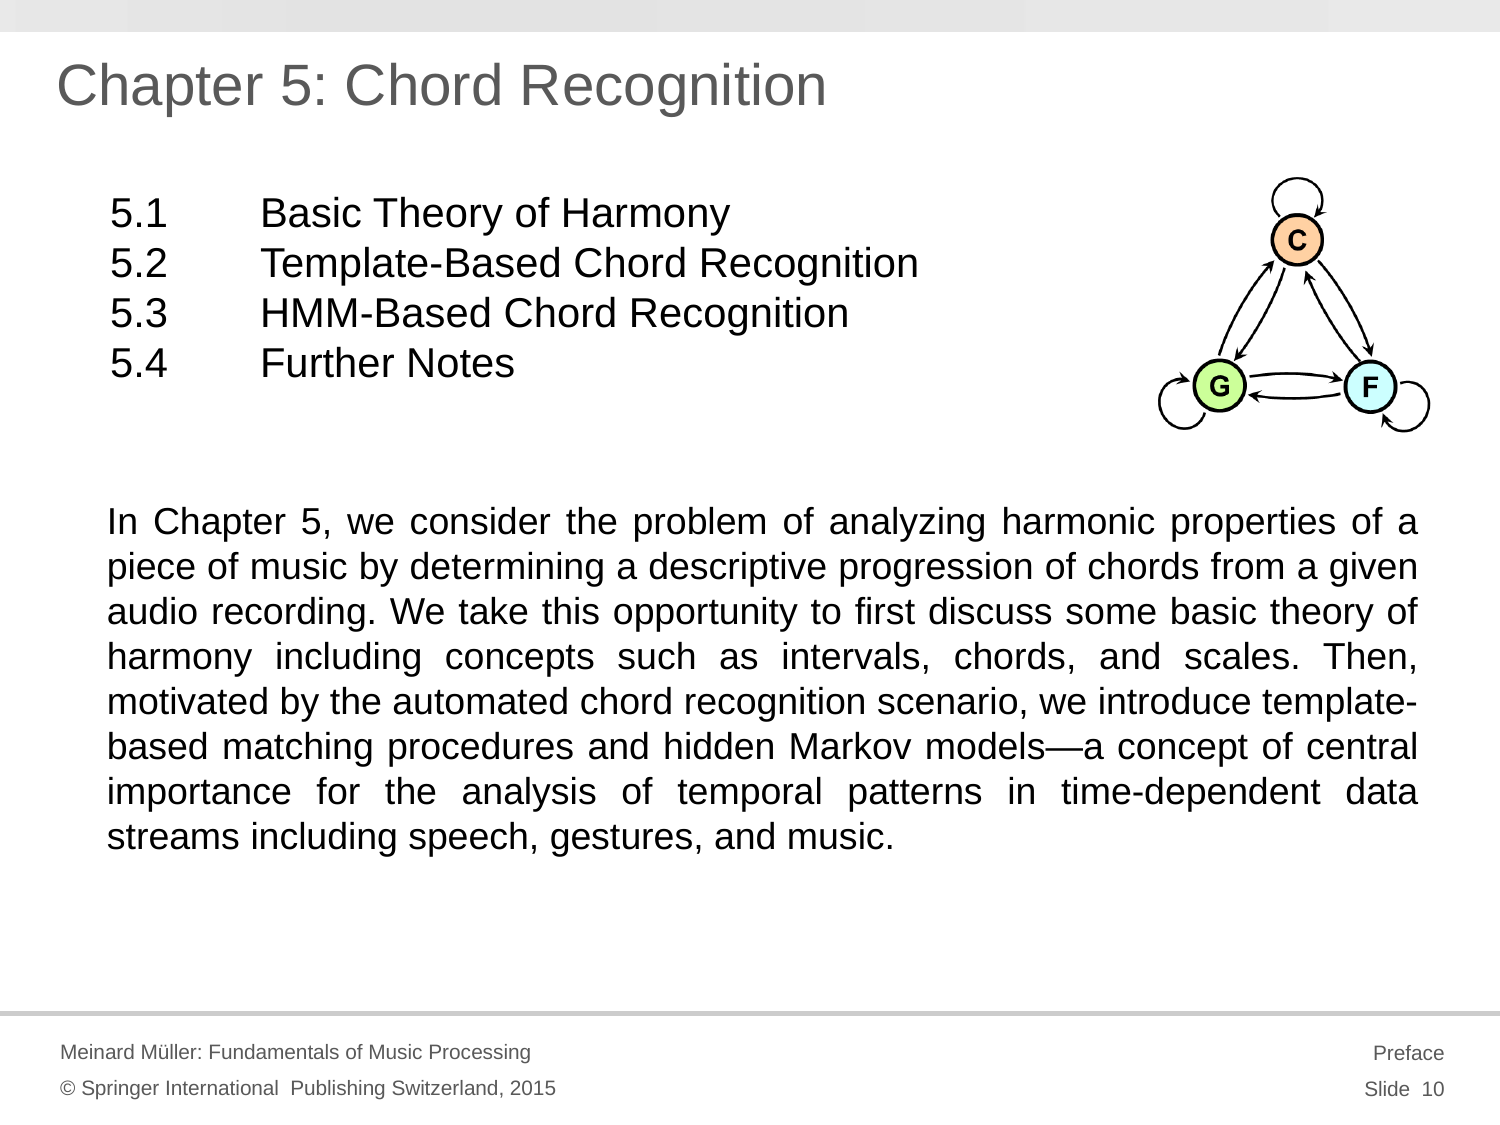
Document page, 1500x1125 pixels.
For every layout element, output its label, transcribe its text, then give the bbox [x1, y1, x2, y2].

picture [1154, 173, 1434, 436]
text_box In Chapter 5, we consider the problem of analyzing harmonic properties of a piece of music by determining a descriptive progression of chords from a given audio recording. We take this opportunity to first discuss some basic theory of harmony including concepts such as intervals, chords, and scales. Then, motivated by the automated chord recognition scenario, we introduce template-based matching procedures and hidden Markov models—a concept of central importance for the analysis of temporal patterns in time-dependent data streams including speech, gestures, and music. [92, 489, 1434, 865]
text_box 5.1 Basic Theory of Harmony 5.2 Template-Based Chord Recognition 5.3 HMM-Based Chord Recognition 5.4 Further Notes [95, 178, 935, 394]
title Chapter 5: Chord Recognition [40, 39, 1448, 133]
picture [0, 0, 1500, 32]
